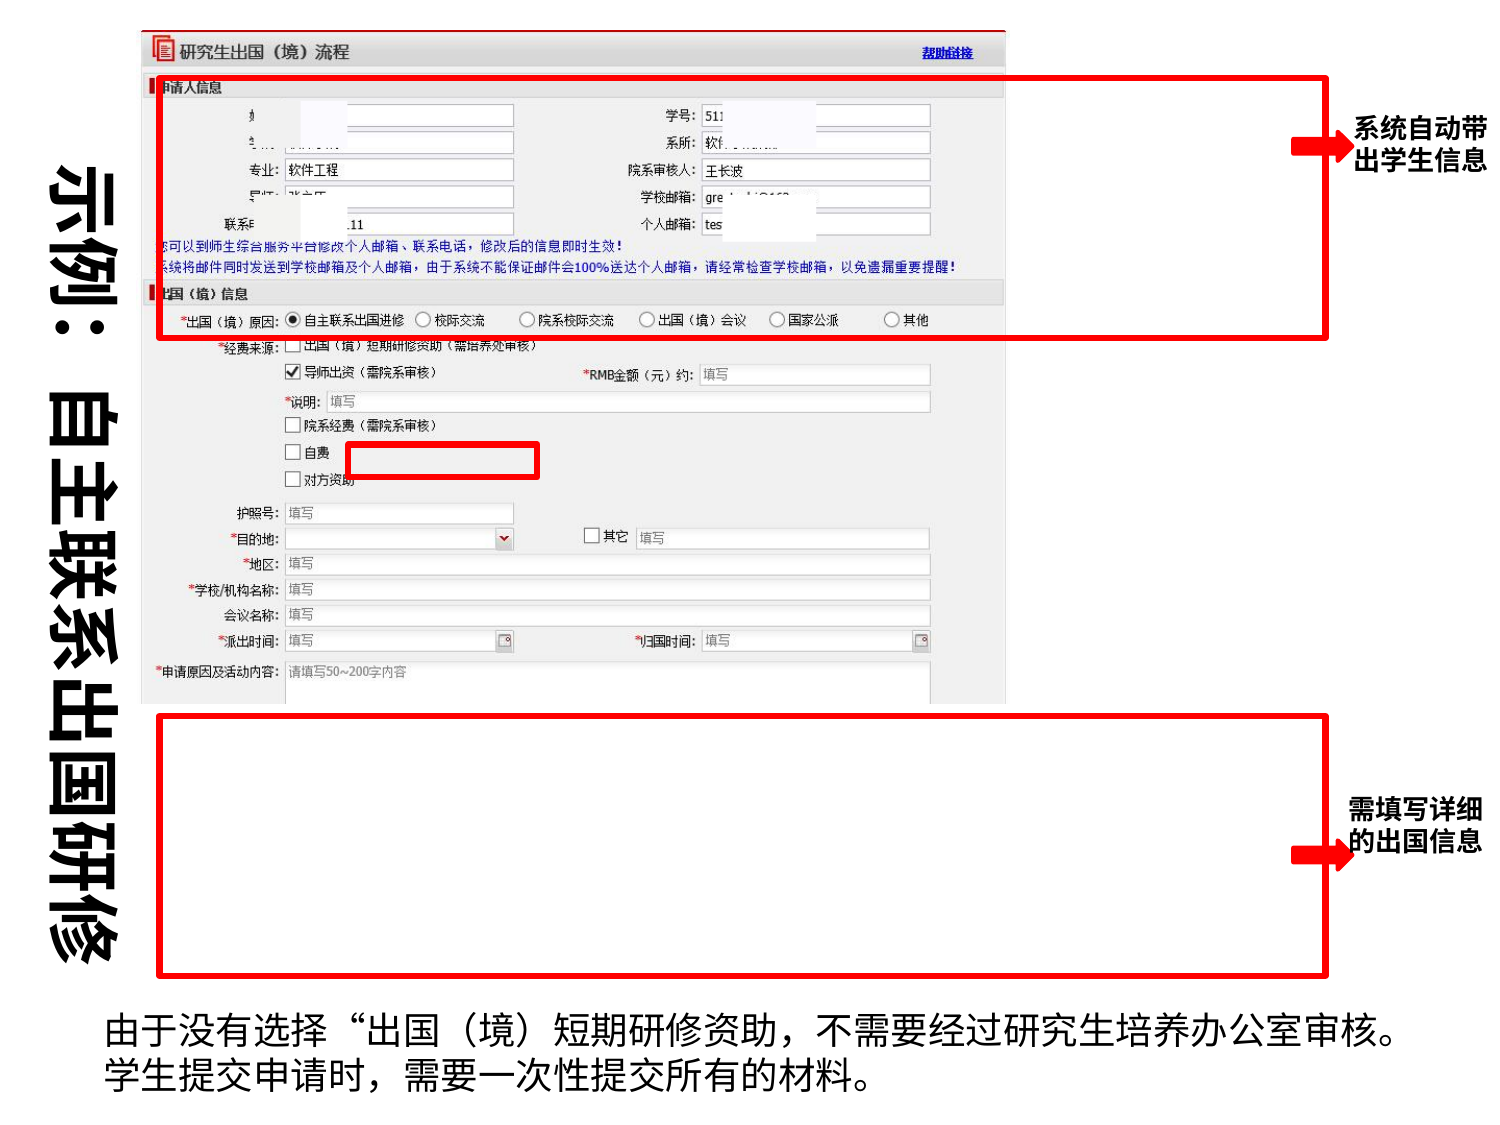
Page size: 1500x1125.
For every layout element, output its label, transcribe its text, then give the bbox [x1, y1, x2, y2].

picture [135, 30, 1011, 705]
text_box [1291, 845, 1333, 865]
text_box [157, 714, 1327, 978]
text_box [1015, 76, 1327, 340]
text_box [1291, 129, 1355, 163]
text_box 需填写详细的出国信息 [1333, 784, 1500, 897]
text_box 系统自动带出学生信息 [1338, 103, 1500, 184]
text_box 示例：自主联系出国研修 [17, 148, 137, 1071]
text_box 由于没有选择“出国（境）短期研修资助，不需要经过研究生培养办公室审核。学生提交申请时，需要一次性提交所有的材料。 [88, 999, 1459, 1105]
